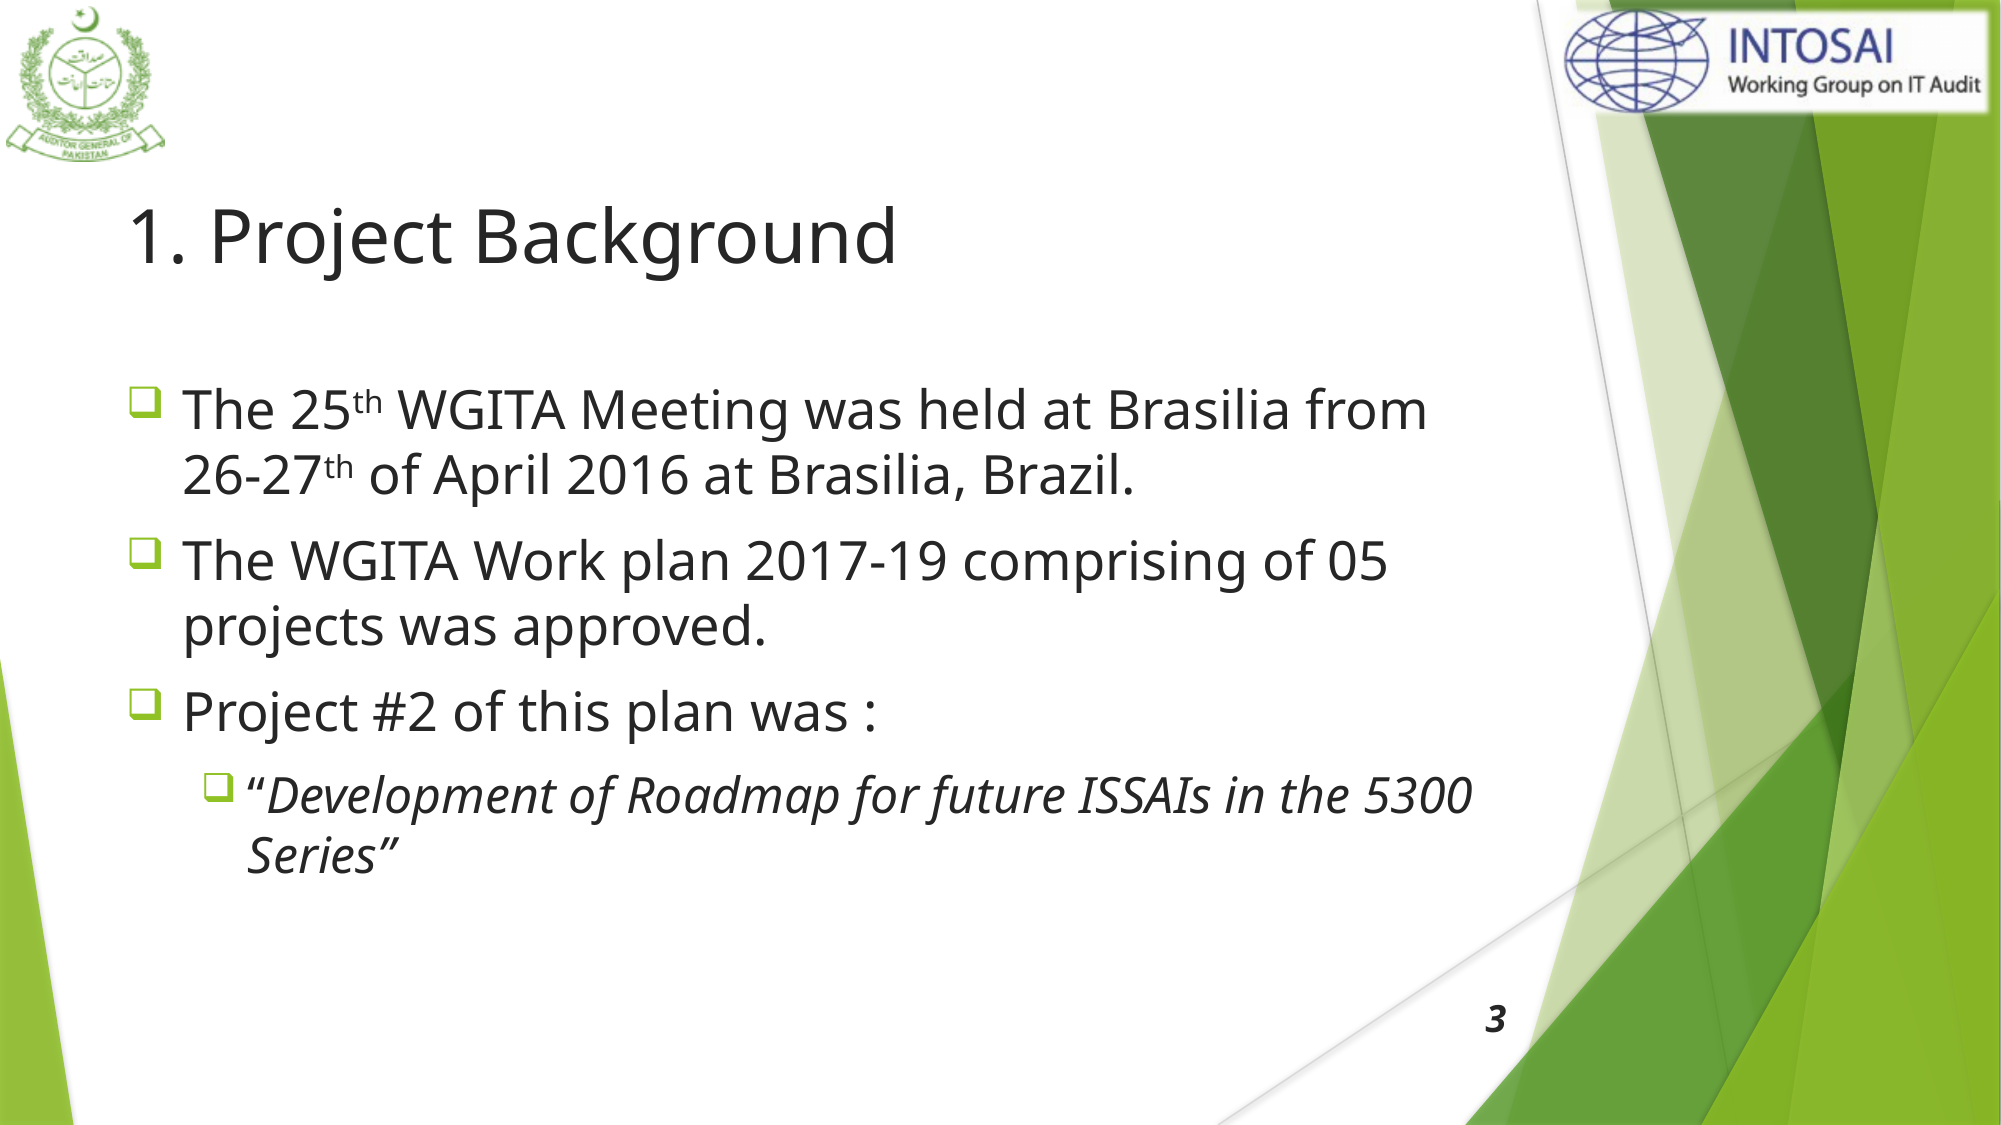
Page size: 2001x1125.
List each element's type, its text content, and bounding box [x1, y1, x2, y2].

list The 25th WGITA Meeting was held at Brasilia from 26-27th of April 2016 at Brasilia, Brazil. The WGITA Work plan 2017-19 comprising of 05 projects was approved. Project #2 of this plan was : “Development of Roadmap for future ISSAIs in the 5300 Series” [111, 368, 1522, 1051]
picture [1567, 13, 1985, 111]
slide_number 3 [1409, 991, 1522, 1051]
title 1. Project Background [111, 180, 1522, 368]
